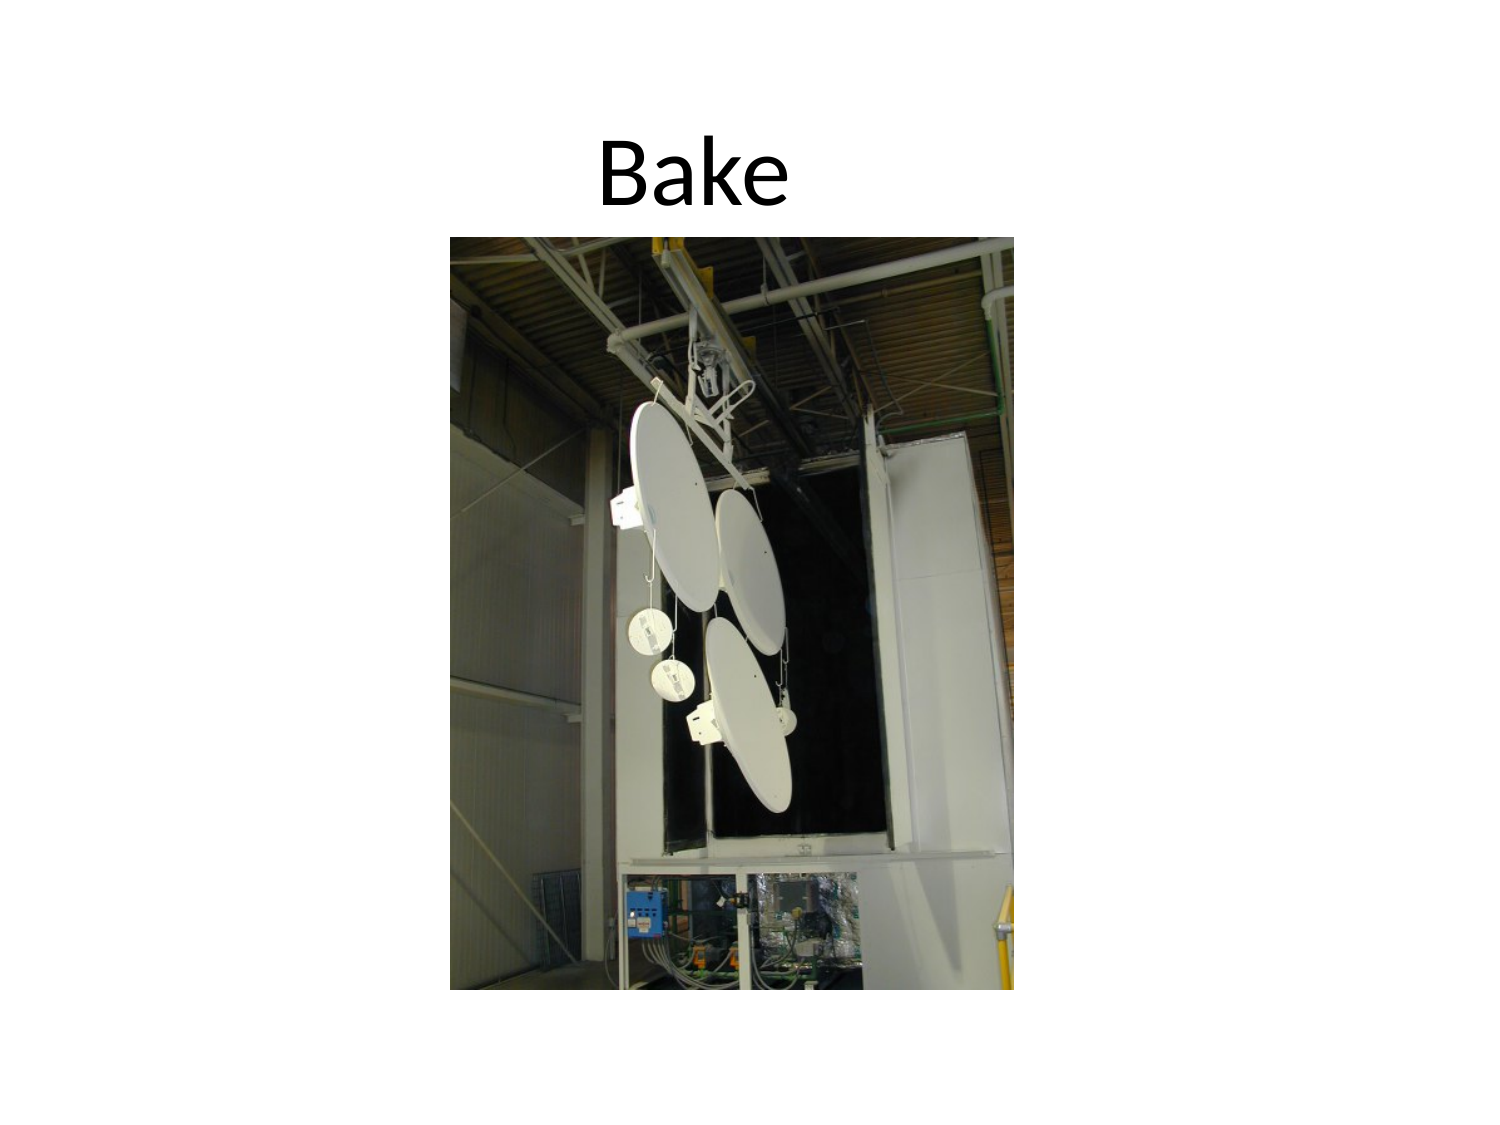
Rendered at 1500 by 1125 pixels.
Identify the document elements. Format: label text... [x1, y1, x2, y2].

text_box Bake [349, 98, 1038, 249]
picture [449, 237, 1015, 990]
